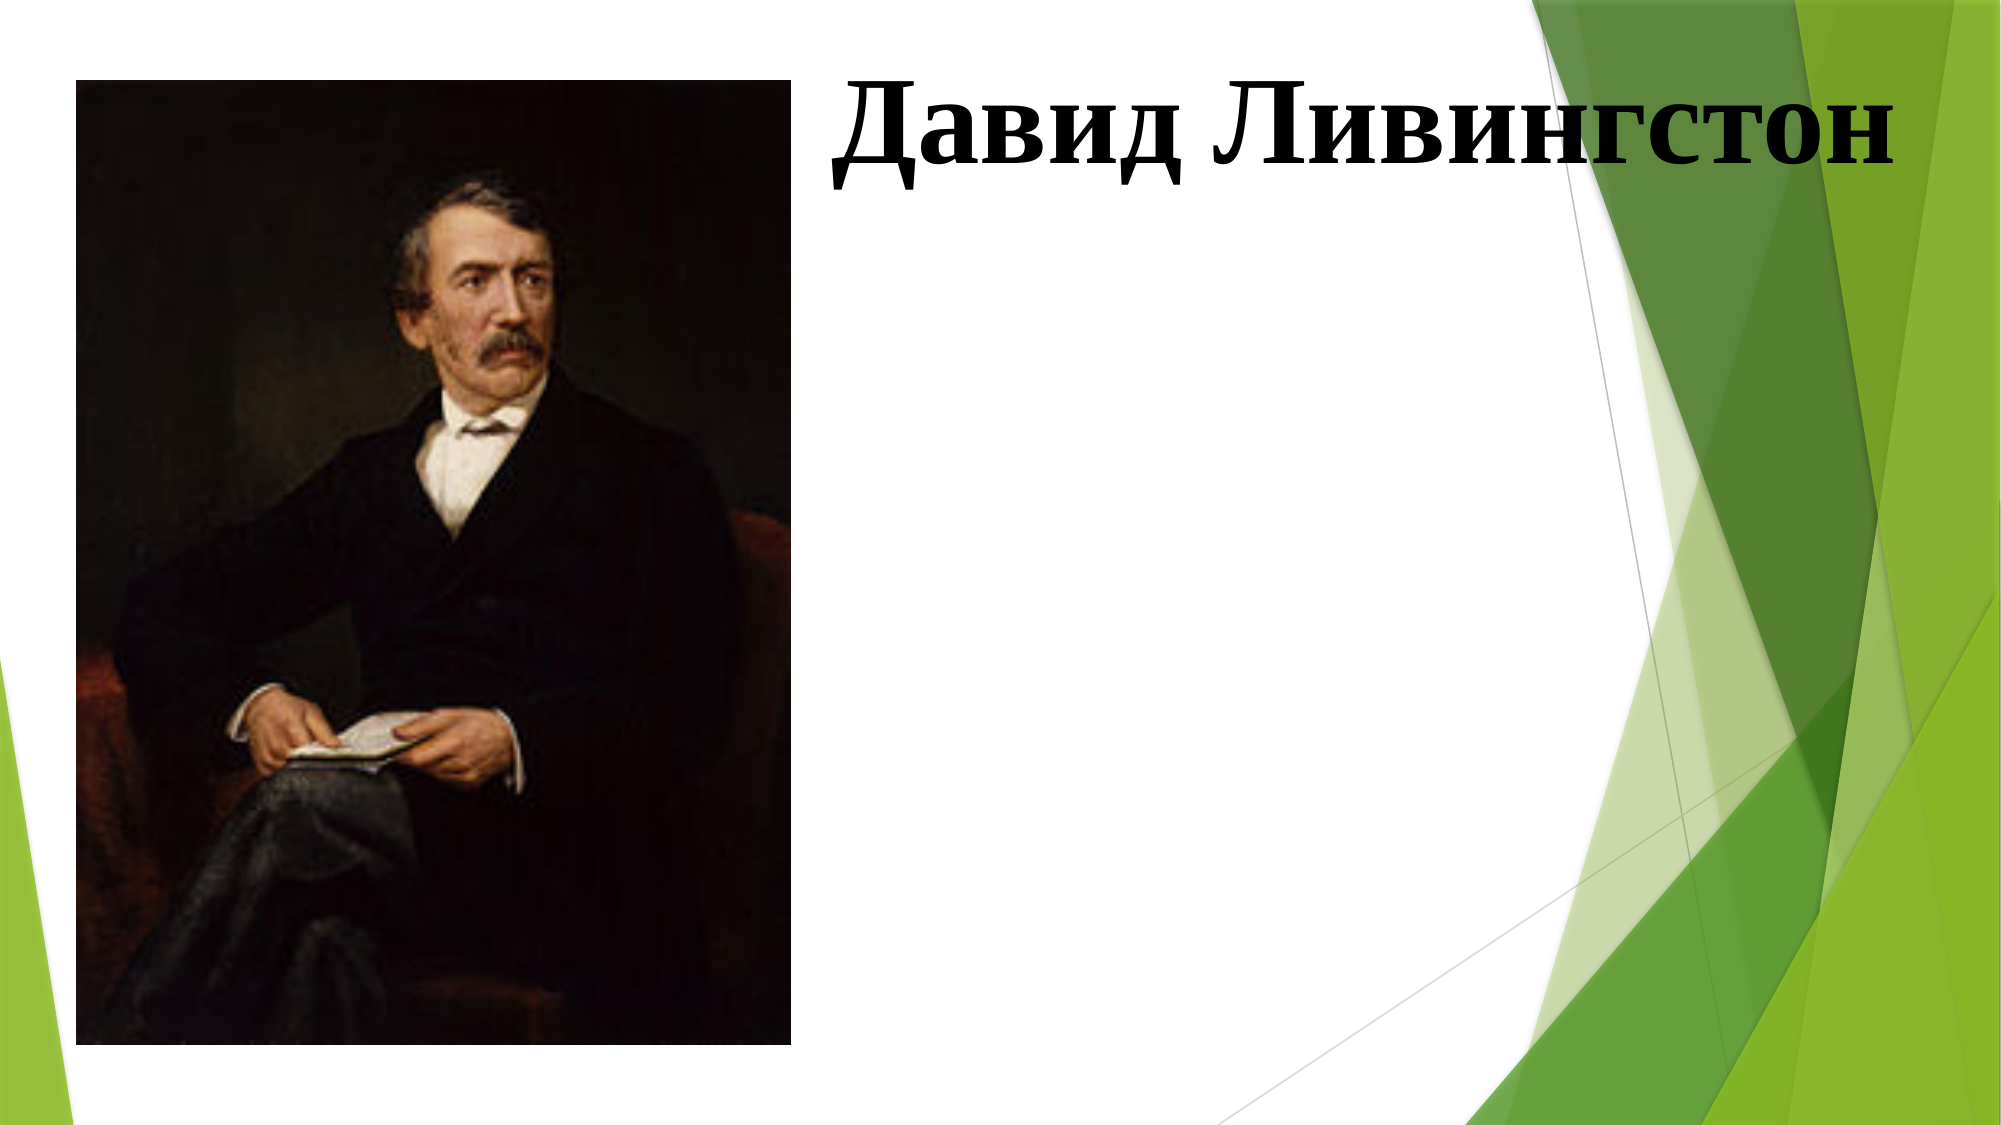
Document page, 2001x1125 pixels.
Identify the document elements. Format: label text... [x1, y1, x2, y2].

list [76, 80, 791, 1045]
title Давид Ливингстон [816, 30, 1962, 248]
